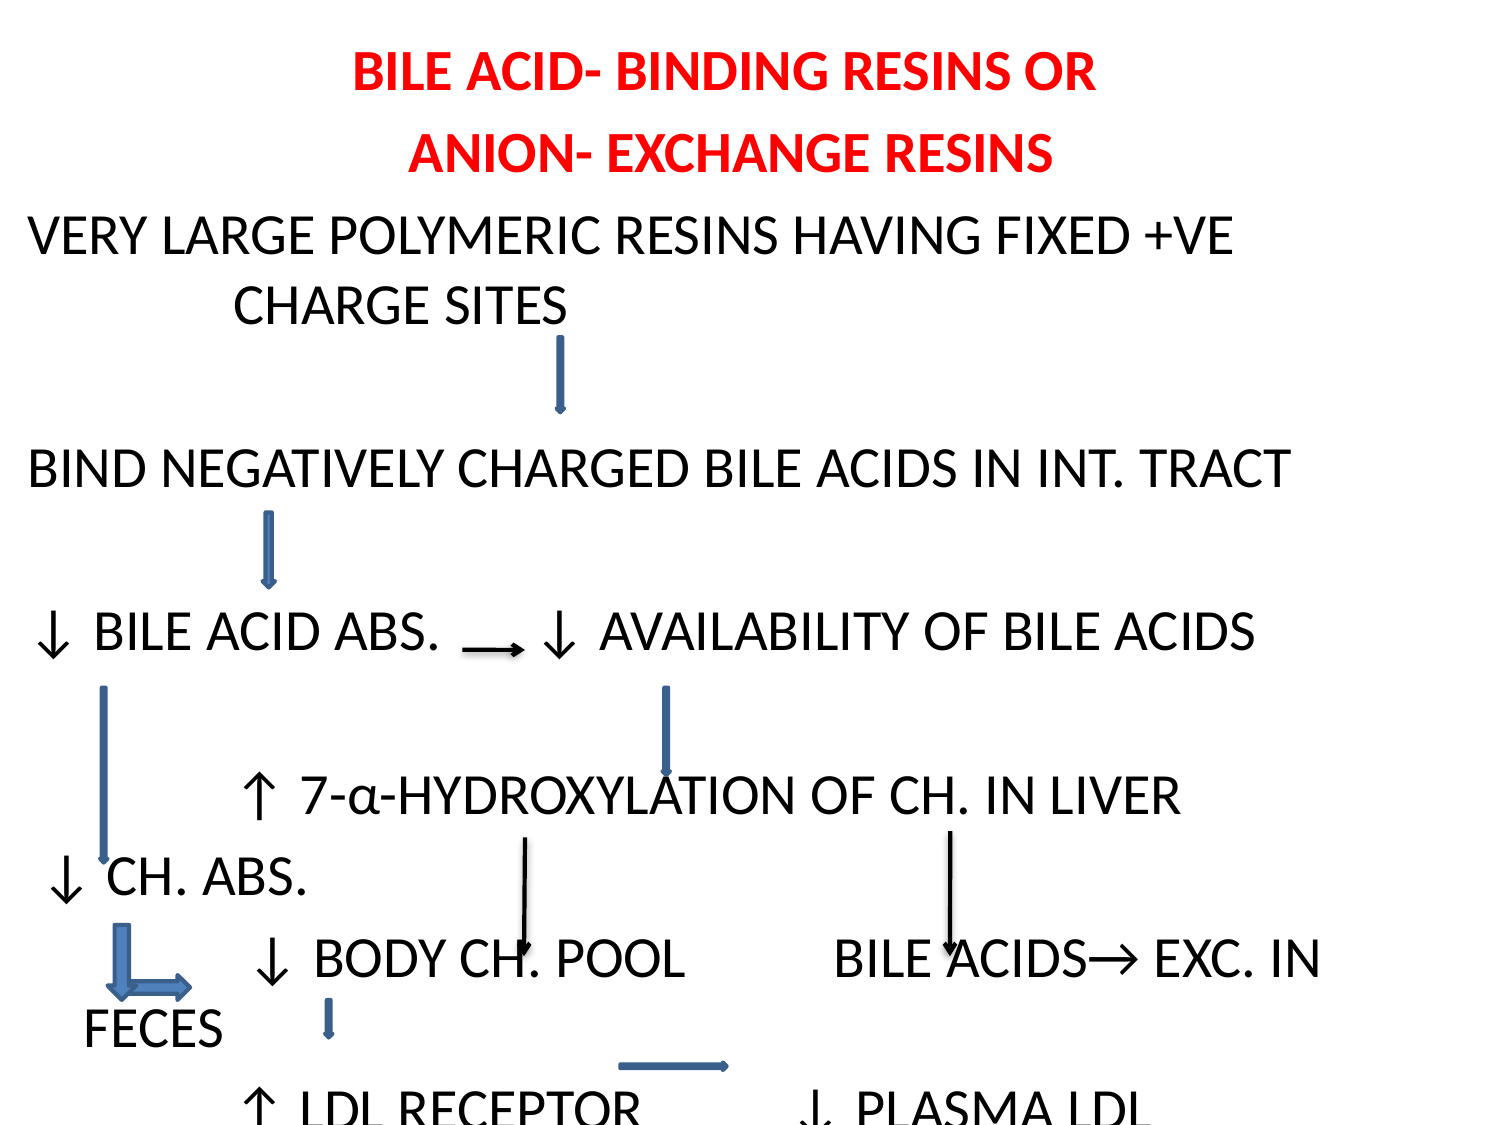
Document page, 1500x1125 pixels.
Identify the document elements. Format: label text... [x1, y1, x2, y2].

list BILE ACID- BINDING RESINS OR ANION- EXCHANGE RESINS VERY LARGE POLYMERIC RESINS HAVING FIXED +VE CHARGE SITES BIND NEGATIVELY CHARGED BILE ACIDS IN INT. TRACT ↓ BILE ACID ABS. ↓ AVAILABILITY OF BILE ACIDS ↑ 7-α-HYDROXYLATION OF CH. IN LIVER ↓ CH. ABS. ↓ BODY CH. POOL BILE ACIDS→ EXC. IN FECES ↑ LDL RECEPTOR ↓ PLASMA LDL [12, 24, 1450, 1113]
text_box [554, 335, 567, 415]
text_box [105, 922, 139, 1003]
text_box [618, 1060, 729, 1072]
text_box [260, 510, 277, 590]
text_box [130, 973, 193, 1002]
text_box [98, 685, 110, 865]
text_box [660, 685, 672, 778]
text_box [323, 997, 335, 1040]
